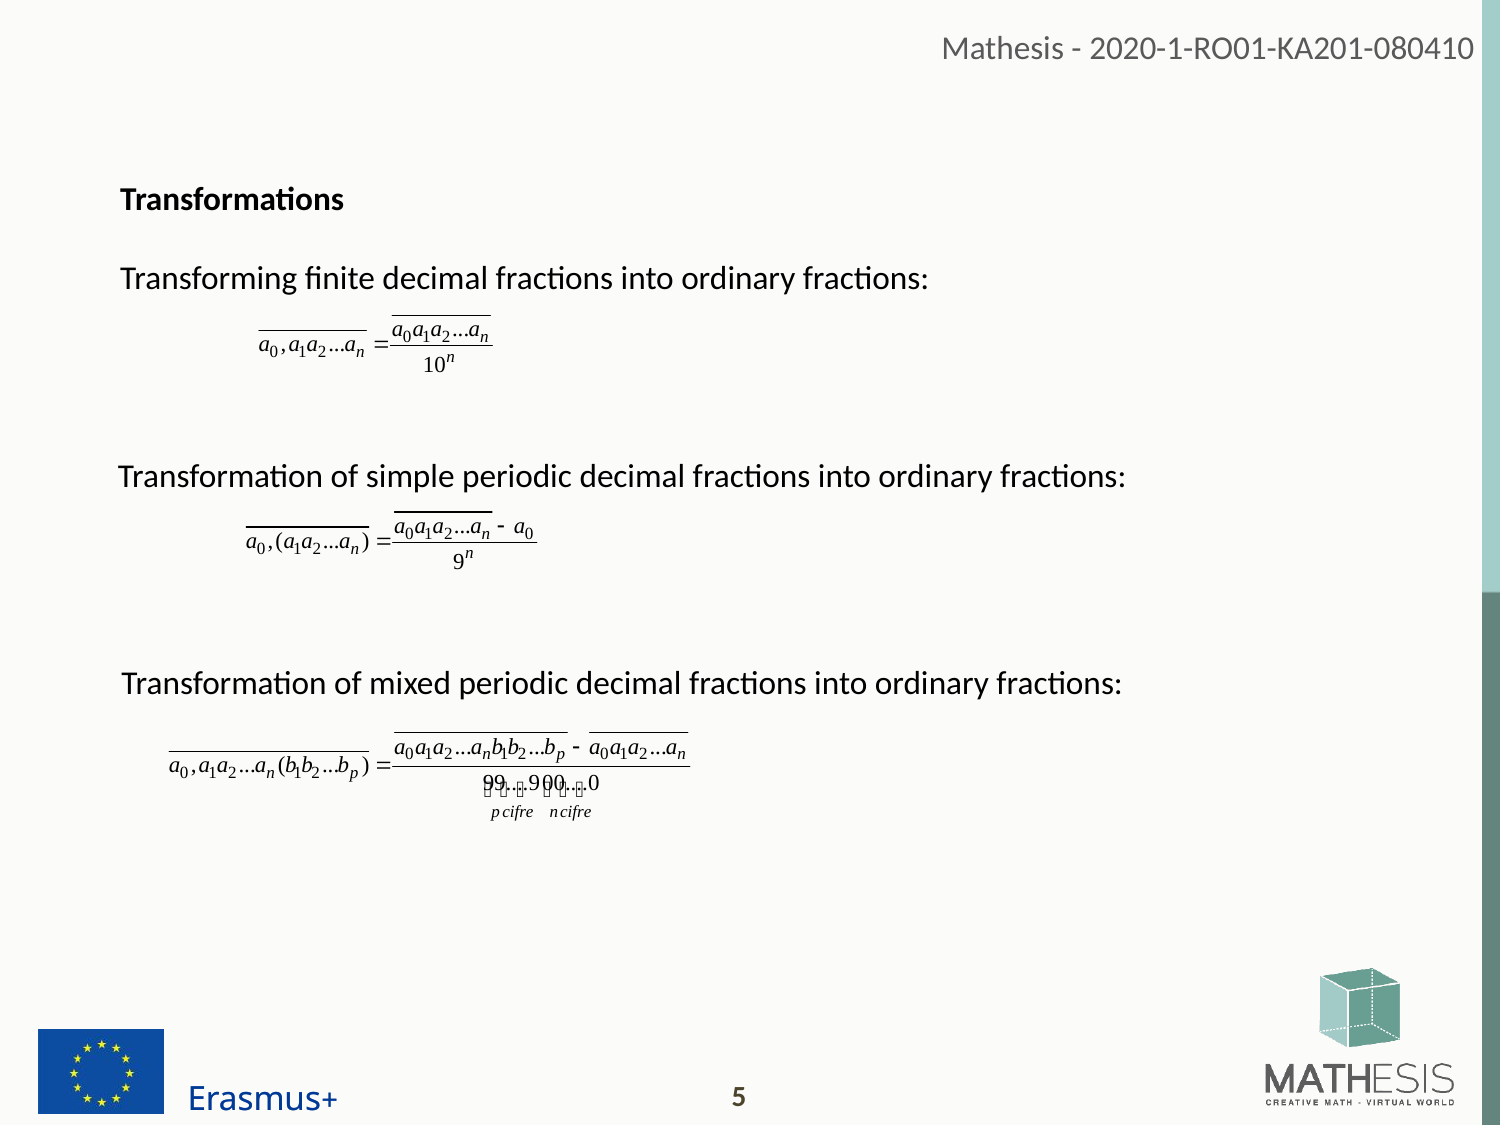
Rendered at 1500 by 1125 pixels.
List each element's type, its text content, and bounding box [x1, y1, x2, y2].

text_box Transformation of simple periodic decimal fractions into ordinary fractions: [102, 446, 1144, 502]
picture [38, 1029, 164, 1114]
text_box Transformation of mixed periodic decimal fractions into ordinary fractions: [106, 653, 1140, 709]
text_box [164, 726, 695, 827]
text_box Transformations Transforming finite decimal fractions into ordinary fractions: [120, 151, 931, 322]
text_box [241, 506, 543, 576]
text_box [254, 309, 497, 379]
